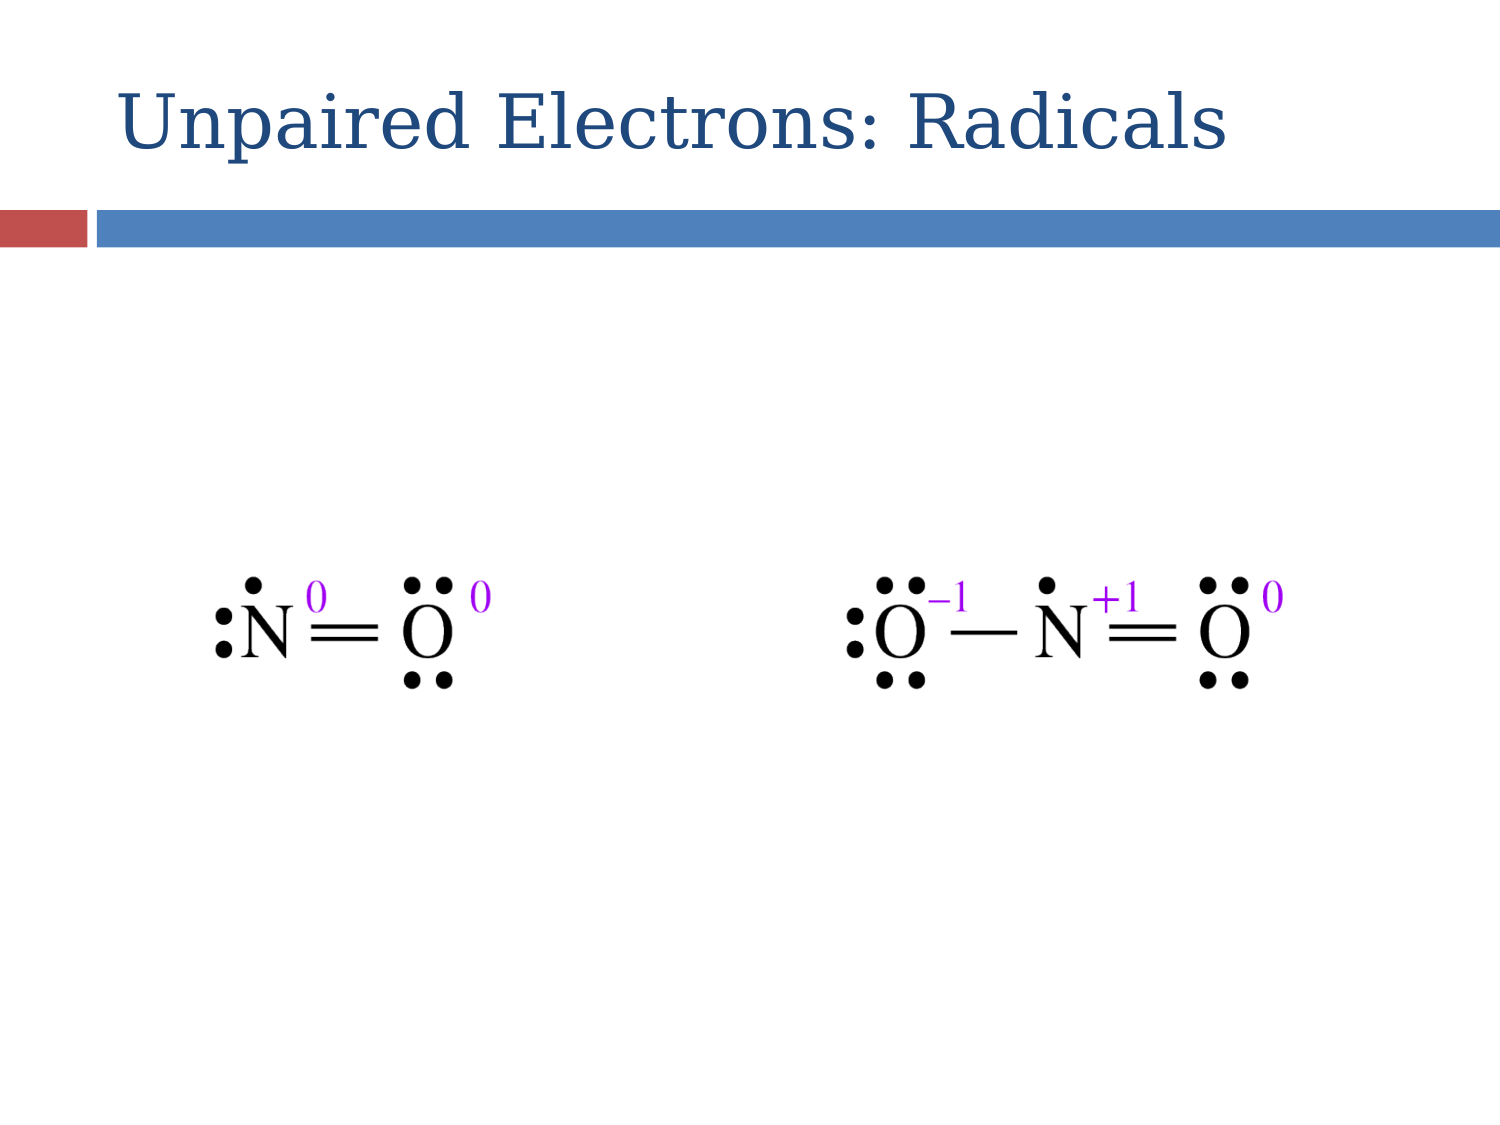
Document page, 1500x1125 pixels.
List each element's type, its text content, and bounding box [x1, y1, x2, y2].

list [192, 416, 1308, 850]
title Unpaired Electrons: Radicals [100, 37, 1438, 200]
